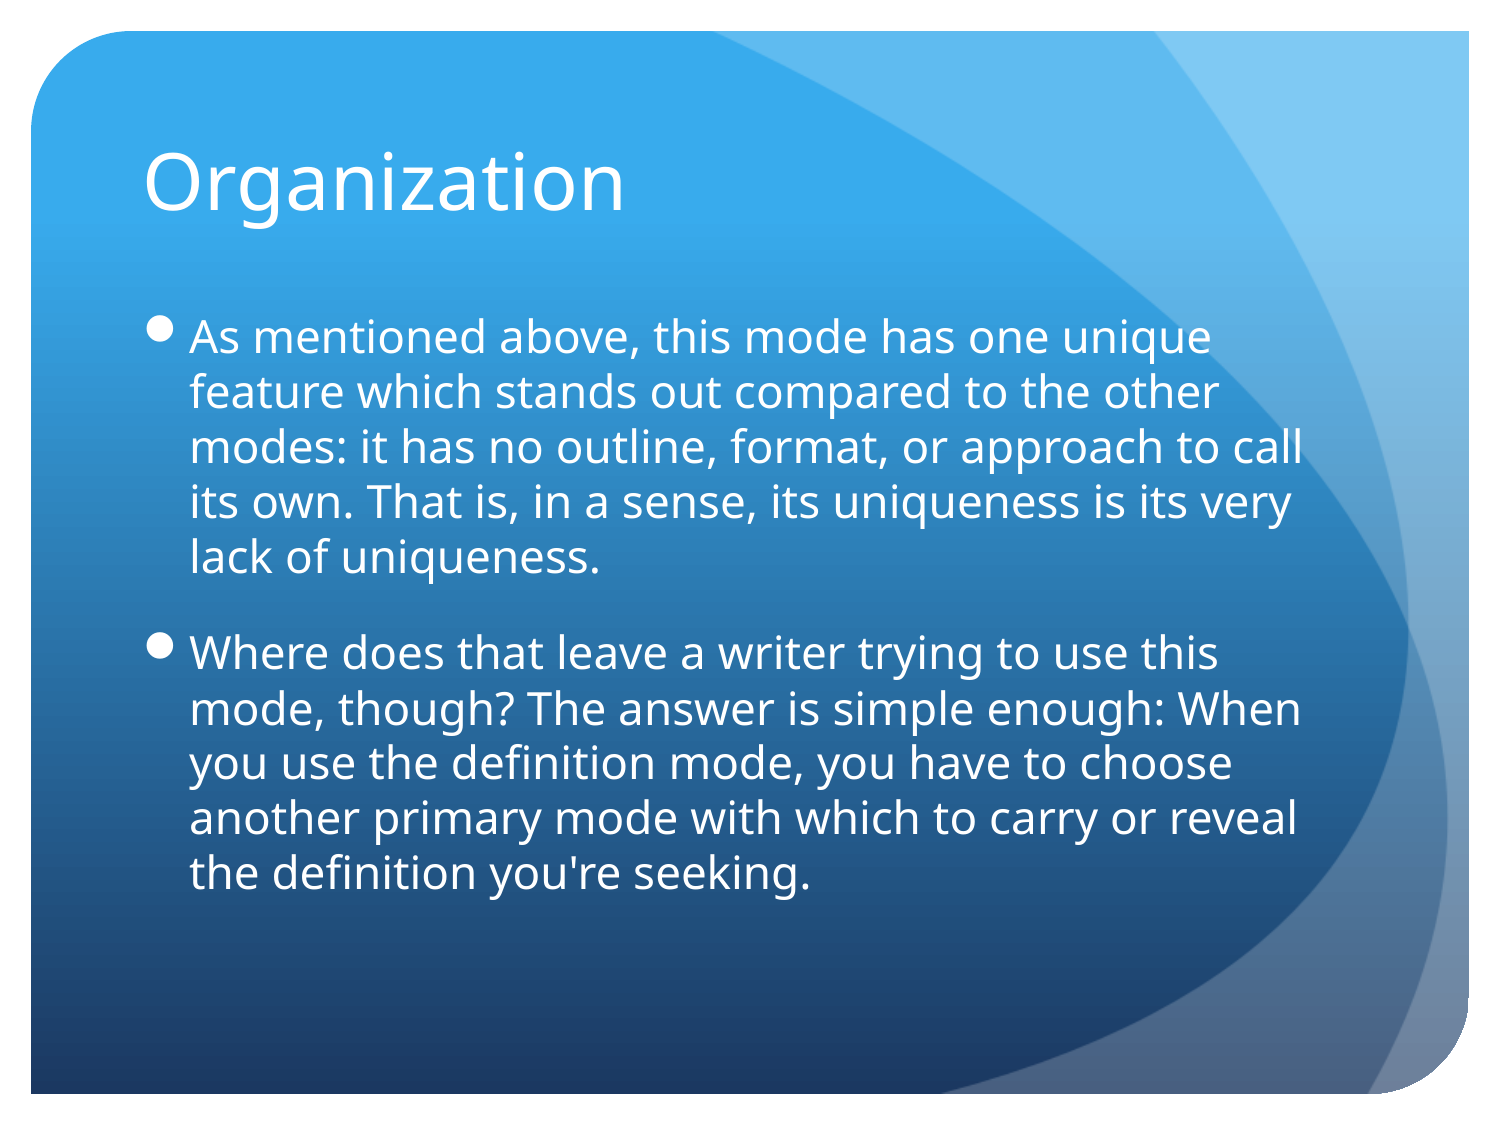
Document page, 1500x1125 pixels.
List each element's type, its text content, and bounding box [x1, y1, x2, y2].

title Organization [127, 62, 1372, 234]
picture [24, 30, 1473, 1094]
list As mentioned above, this mode has one unique feature which stands out compared to the other modes: it has no outline, format, or approach to call its own. That is, in a sense, its uniqueness is its very lack of uniqueness. Where does that leave a writer trying to use this mode, though? The answer is simple enough: When you use the definition mode, you have to choose another primary mode with which to carry or reveal the definition you're seeking. [127, 299, 1372, 991]
